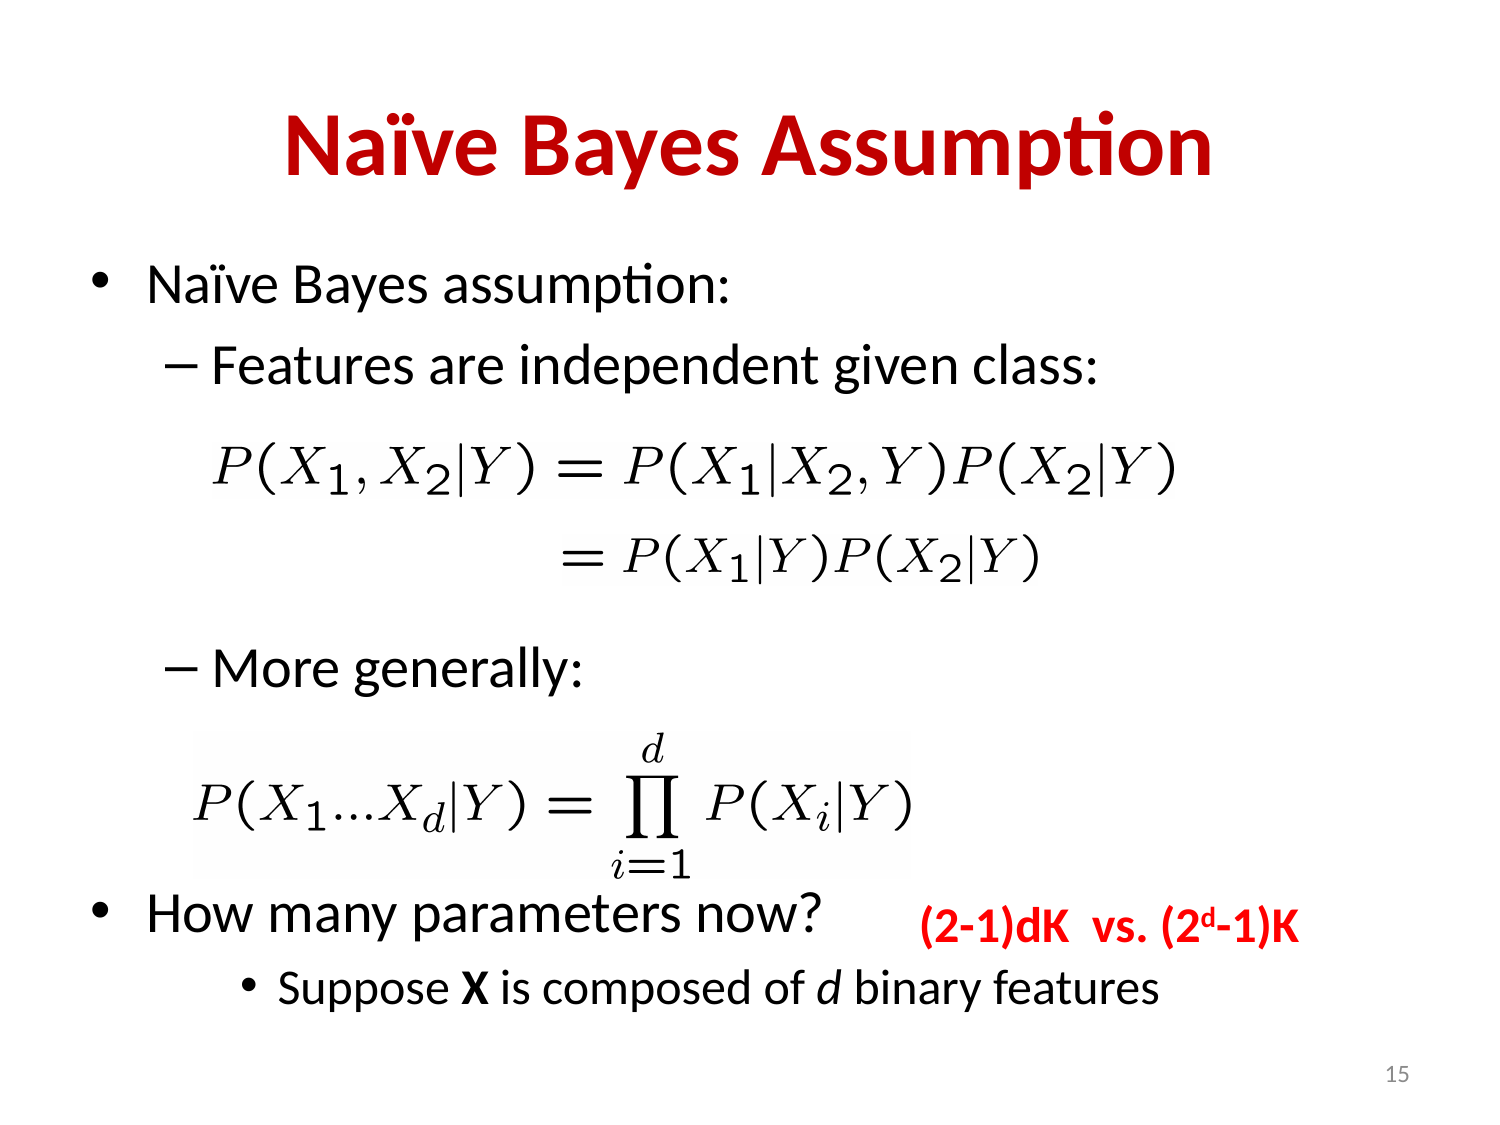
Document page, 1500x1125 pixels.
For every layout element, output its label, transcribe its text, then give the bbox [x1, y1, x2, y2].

picture [212, 442, 1176, 499]
picture [193, 731, 911, 880]
text_box (2-1)dK vs. (2d-1)K [903, 884, 1315, 960]
picture [562, 534, 1038, 586]
title Naïve Bayes Assumption [75, 45, 1425, 233]
text_box Naïve Bayes assumption: Features are independent given class: More generally: How many parameters now? Suppose X is composed of d binary features [74, 237, 1425, 1100]
